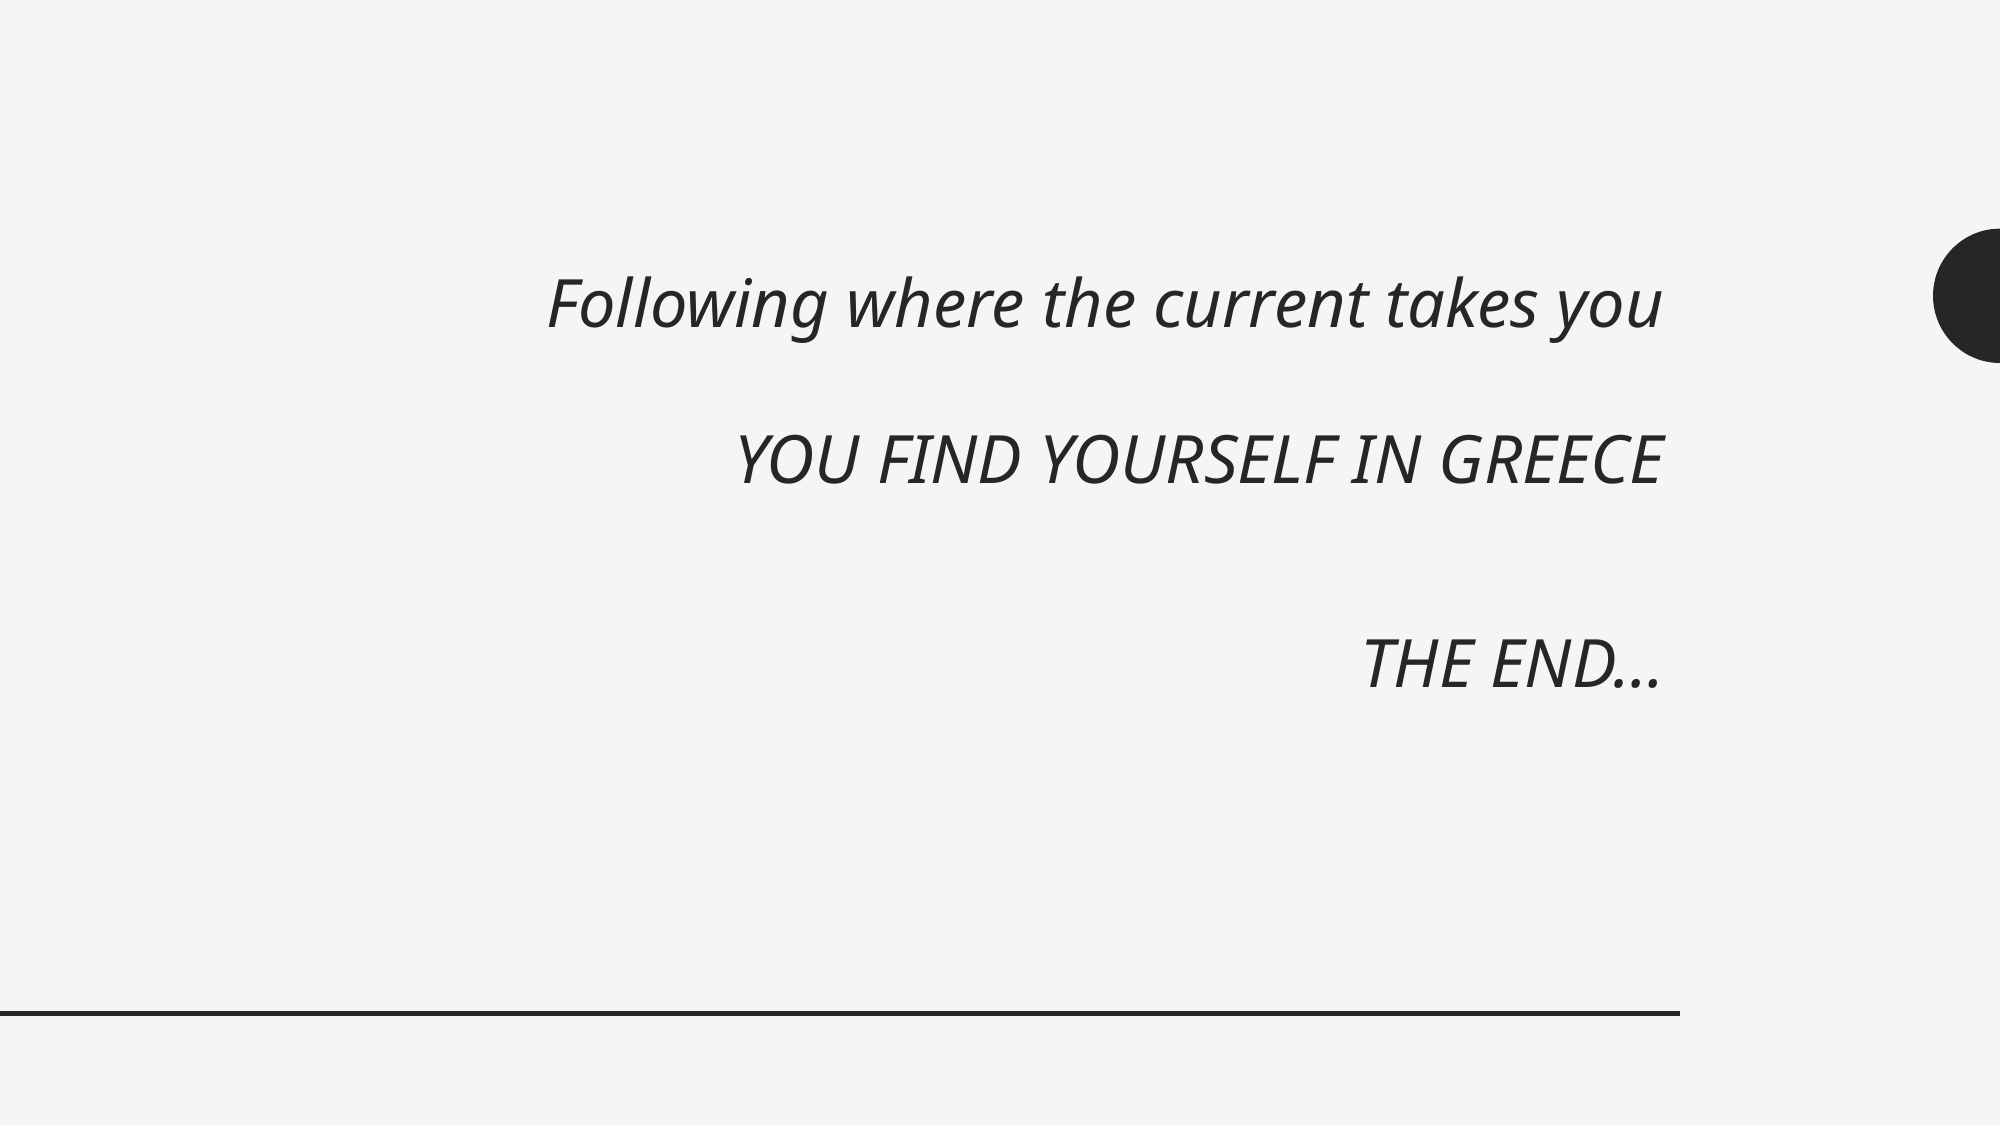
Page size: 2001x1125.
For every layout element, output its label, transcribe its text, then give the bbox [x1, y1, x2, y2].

list Following where the current takes you [319, 228, 1698, 363]
title You find yourself in Greece The end… [319, 421, 1681, 961]
